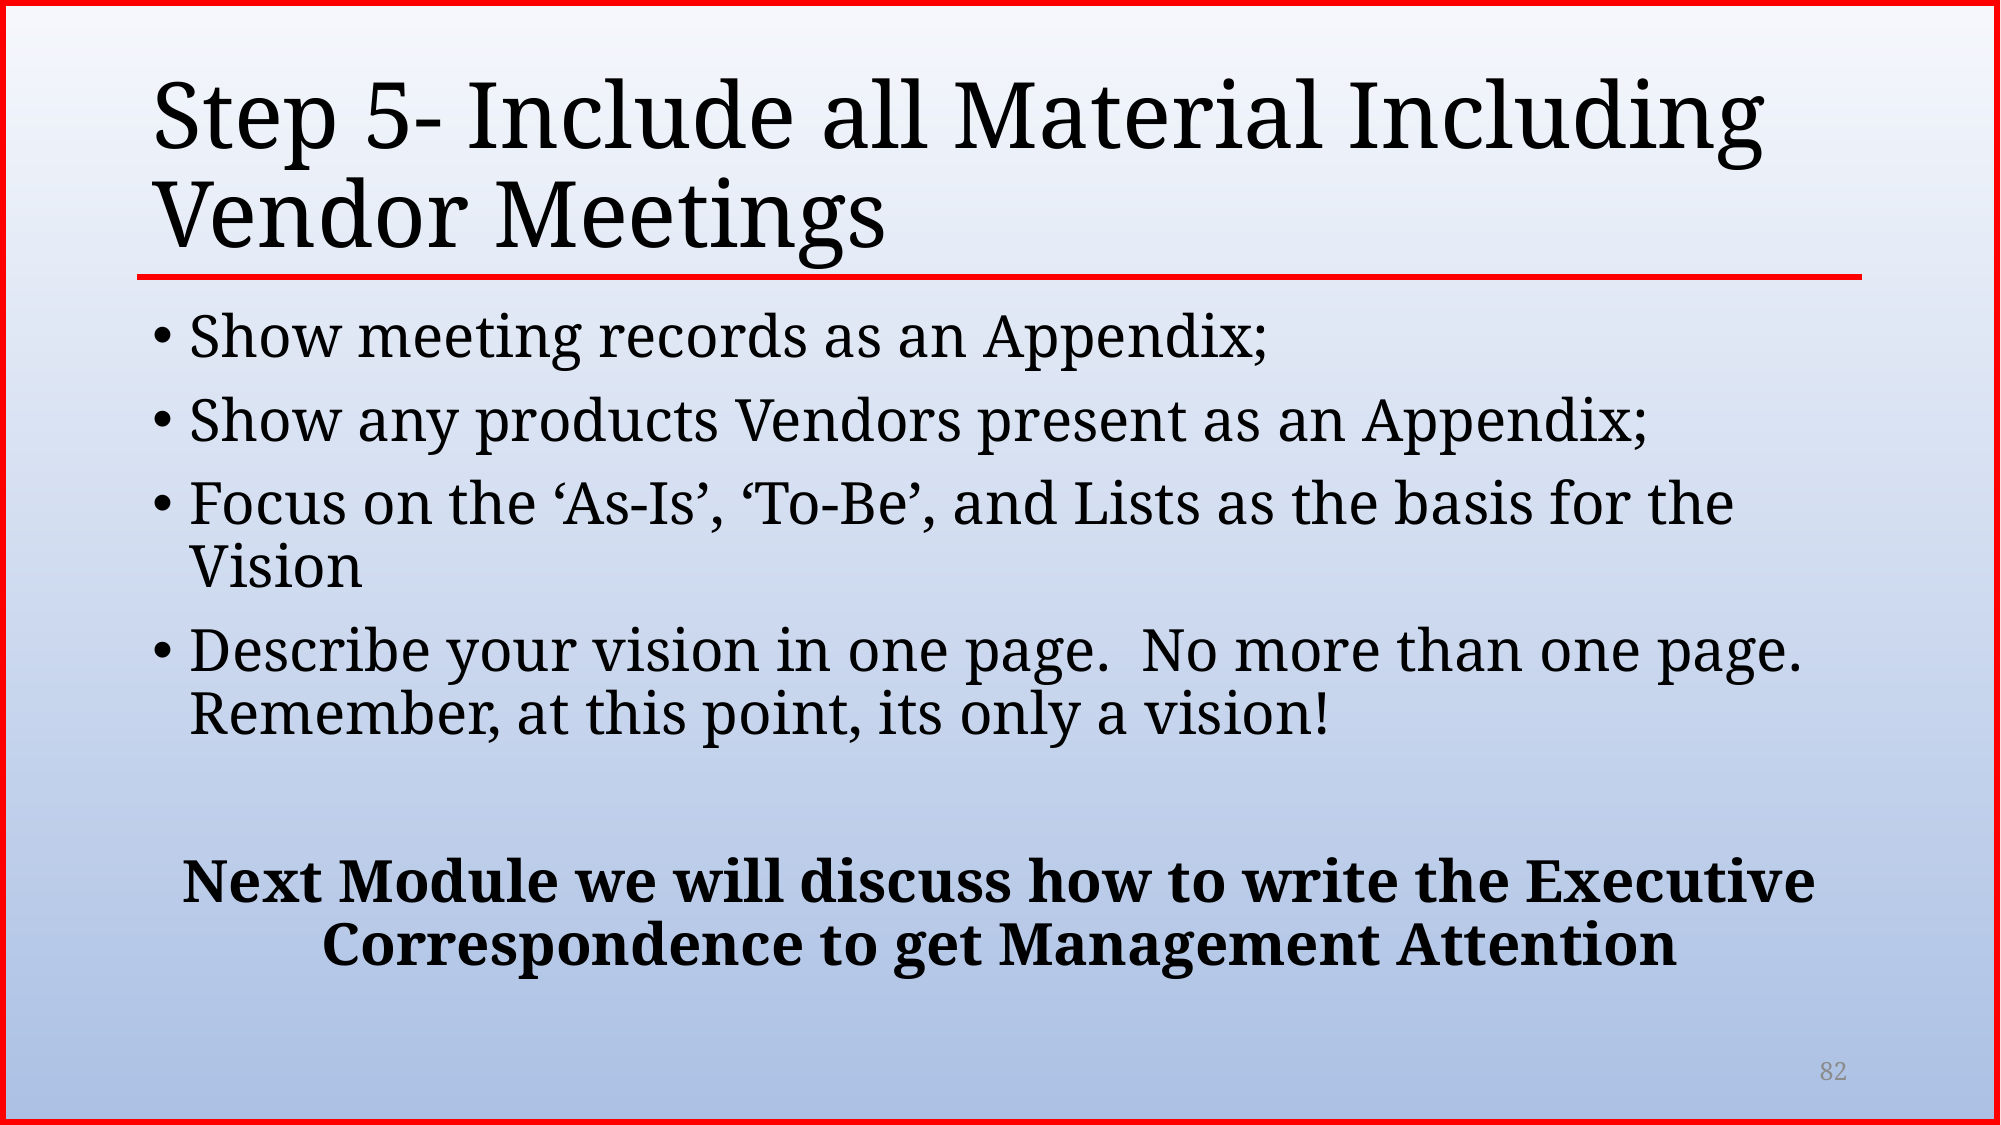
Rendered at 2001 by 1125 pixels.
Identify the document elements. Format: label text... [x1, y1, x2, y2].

slide_number 82 [1412, 1042, 1863, 1103]
list Show meeting records as an Appendix; Show any products Vendors present as an Appendix; Focus on the ‘As-Is’, ‘To-Be’, and Lists as the basis for the Vision Describe your vision in one page. No more than one page. Remember, at this point, its only a vision! Next Module we will discuss how to write the Executive Correspondence to get Management Attention [137, 299, 1863, 1014]
title Step 5- Include all Material Including Vendor Meetings [137, 59, 1863, 278]
